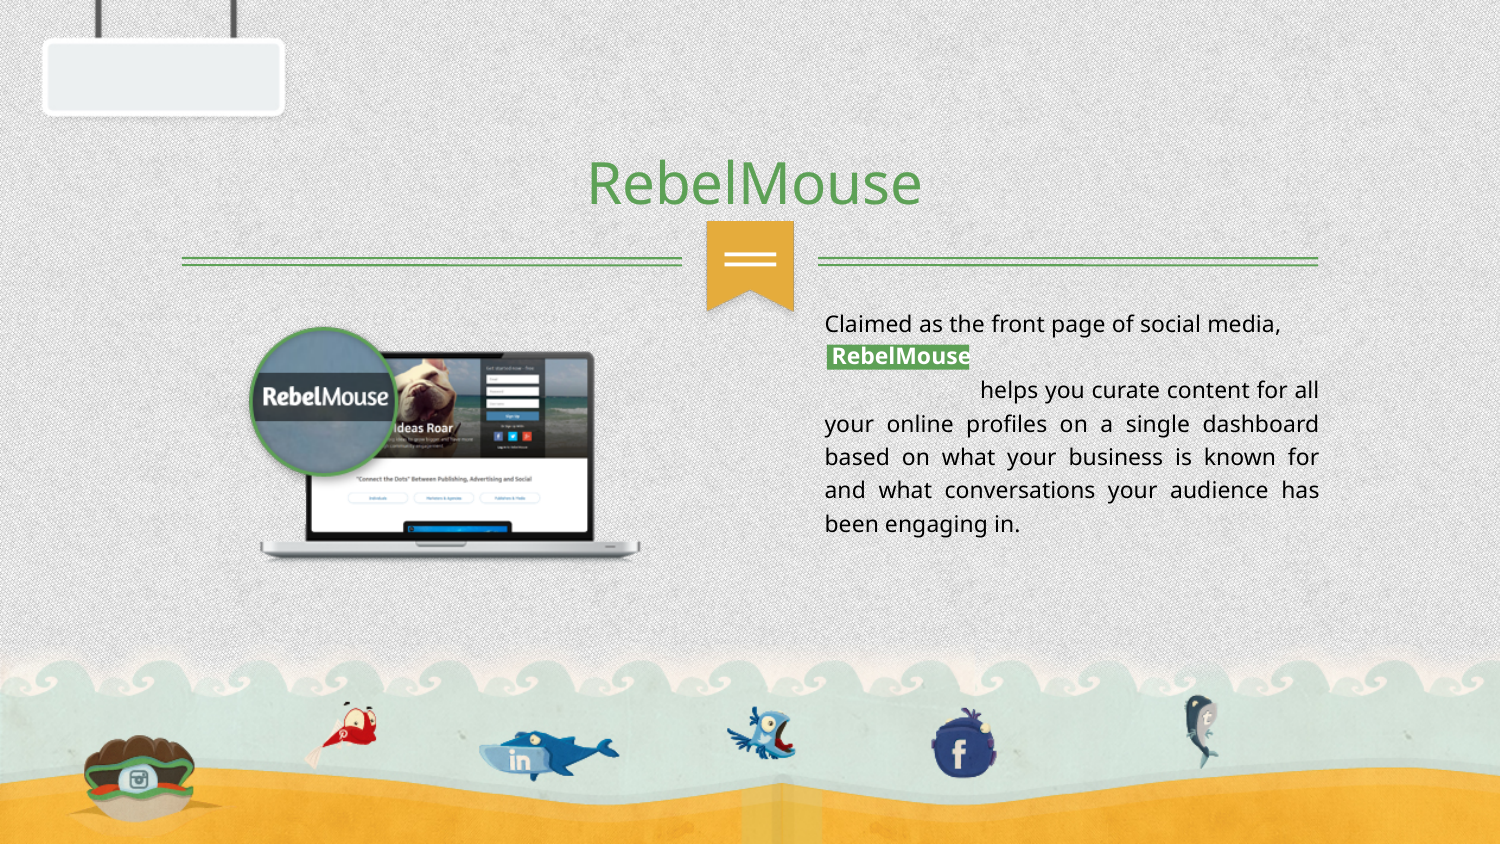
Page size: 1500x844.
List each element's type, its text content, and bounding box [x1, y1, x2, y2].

text_box RebelMouse [816, 334, 989, 377]
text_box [181, 221, 1319, 323]
picture [0, 0, 1500, 844]
text_box RebelMouse [571, 138, 988, 220]
text_box Claimed as the front page of social media, helps you curate content for all your online profiles on a single dashboard based on what your business is known for and what conversations your audience has been engaging in. [809, 296, 1335, 544]
